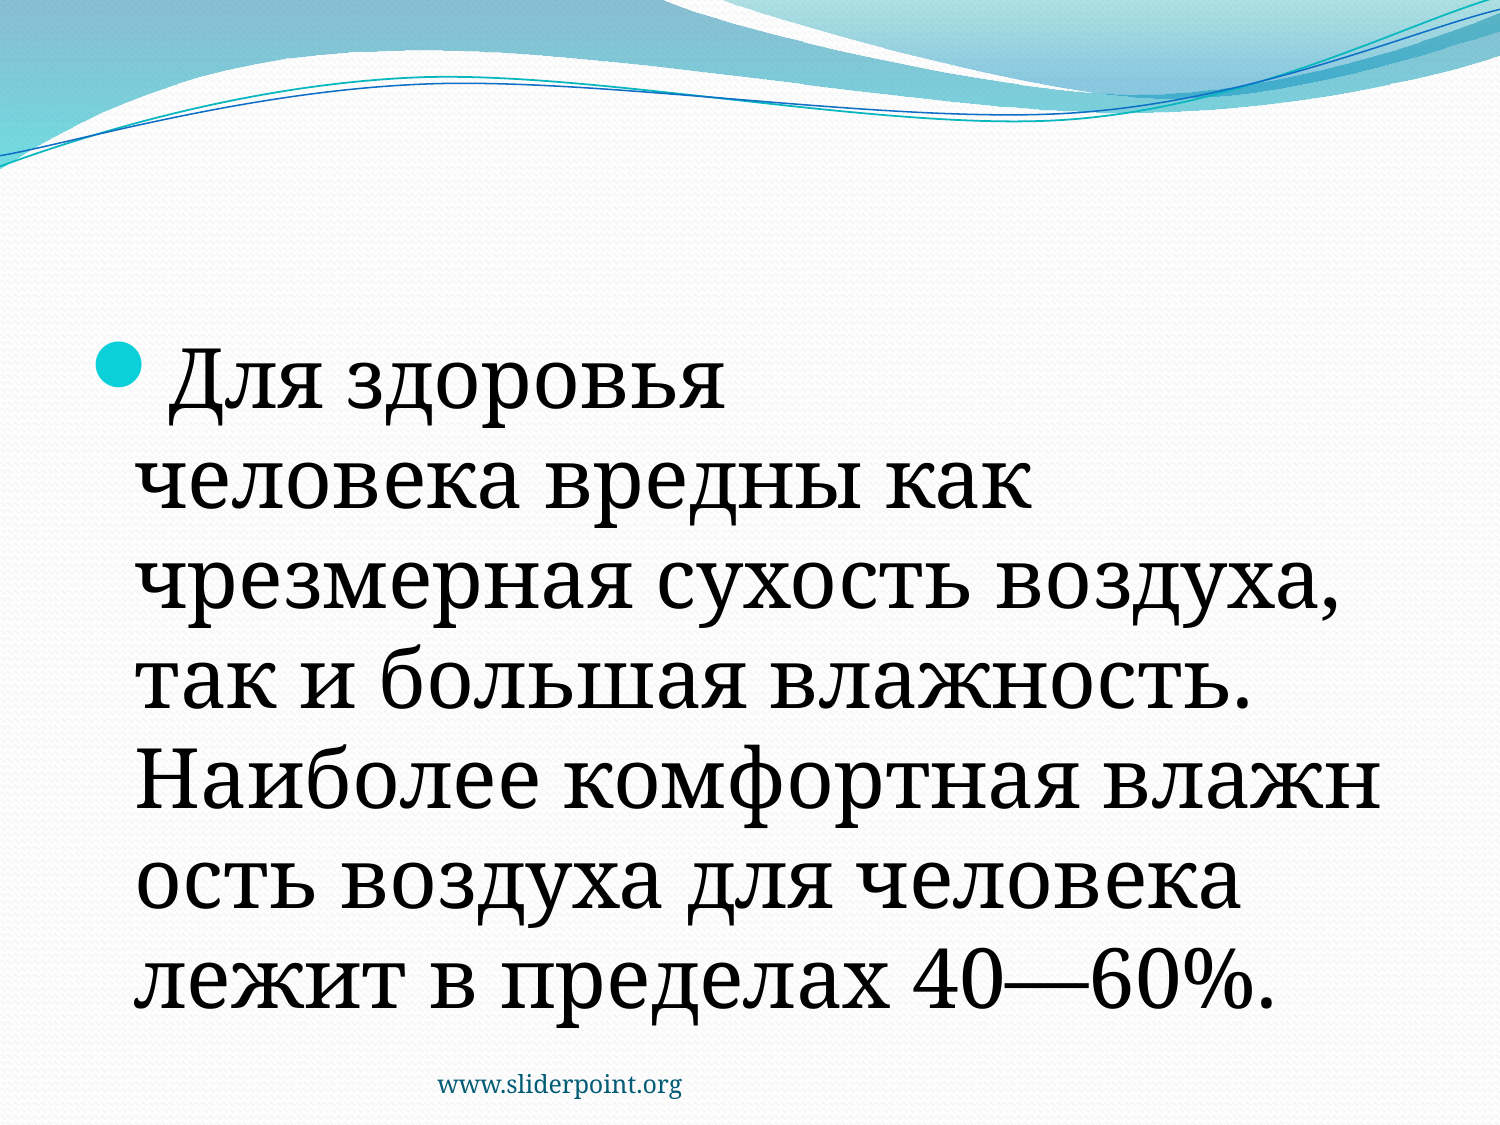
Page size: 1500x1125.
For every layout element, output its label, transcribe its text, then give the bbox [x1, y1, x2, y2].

footer www.sliderpoint.org [437, 1042, 988, 1103]
list Для здоровья человека вредны как чрезмерная сухость воздуха, так и большая влажность. Наиболее комфортная влажность воздуха для человека лежит в пределах 40—60%. [75, 317, 1425, 1038]
